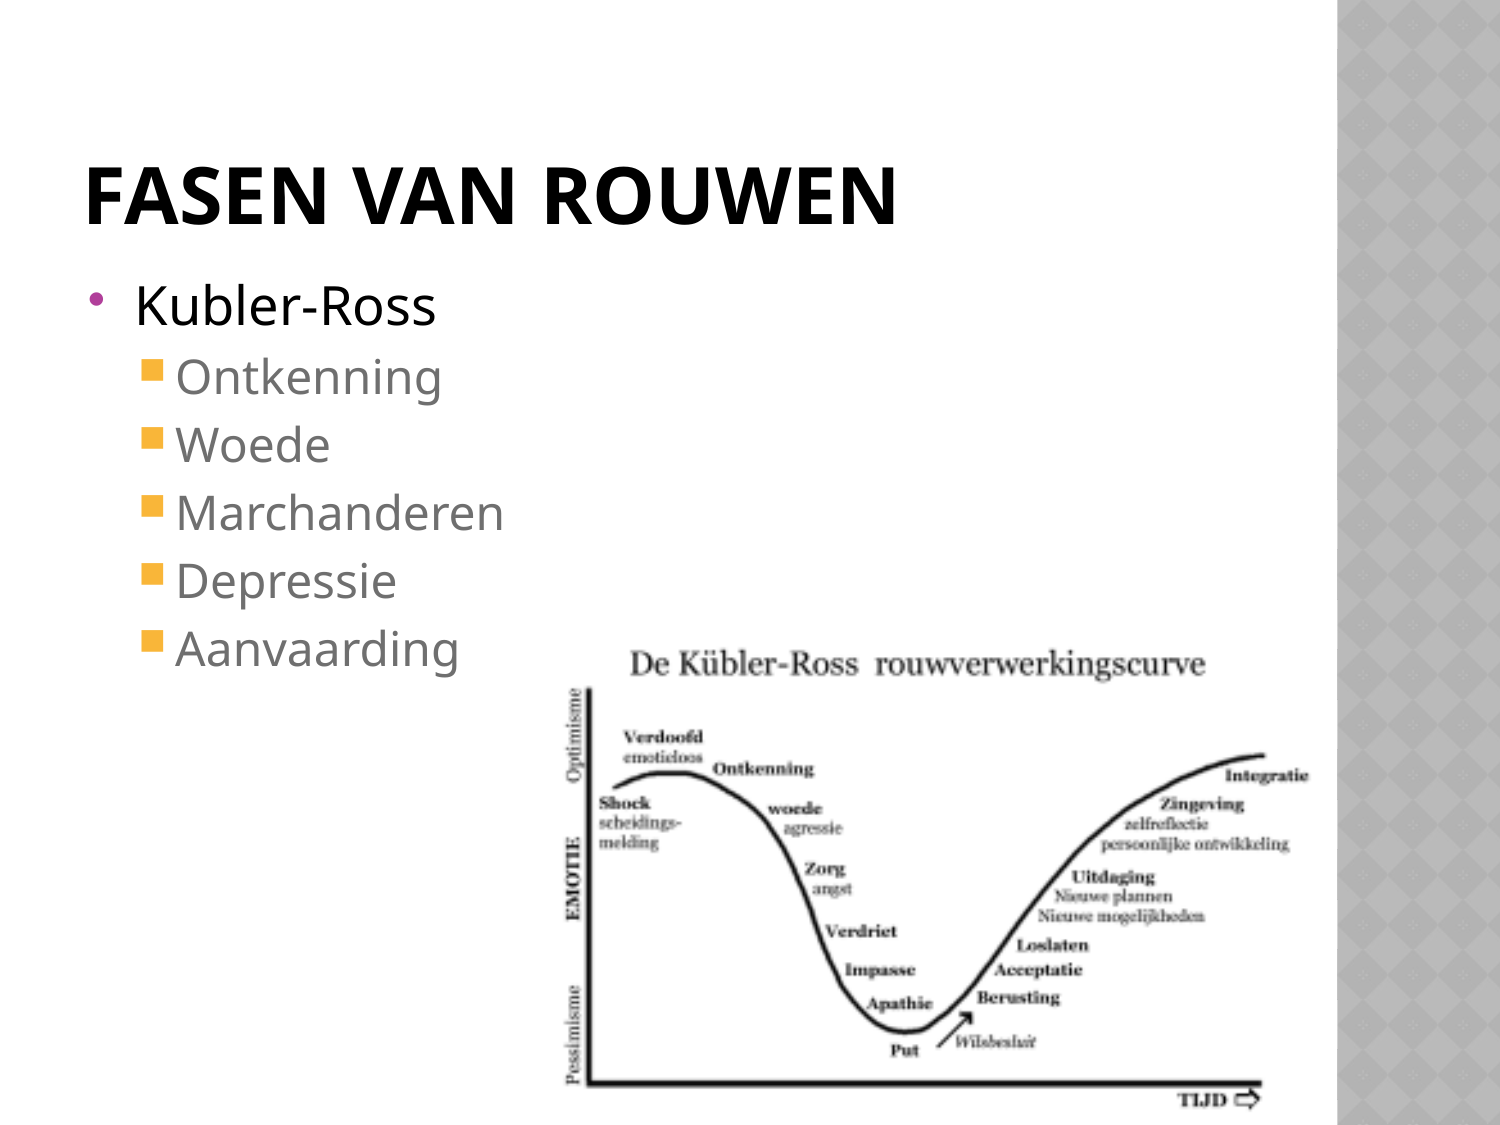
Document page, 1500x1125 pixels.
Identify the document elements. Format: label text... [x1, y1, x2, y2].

title Fasen van rouwen [75, 52, 1263, 240]
list Kubler-Ross Ontkenning Woede Marchanderen Depressie Aanvaarding [75, 264, 1263, 1059]
picture [548, 632, 1319, 1125]
